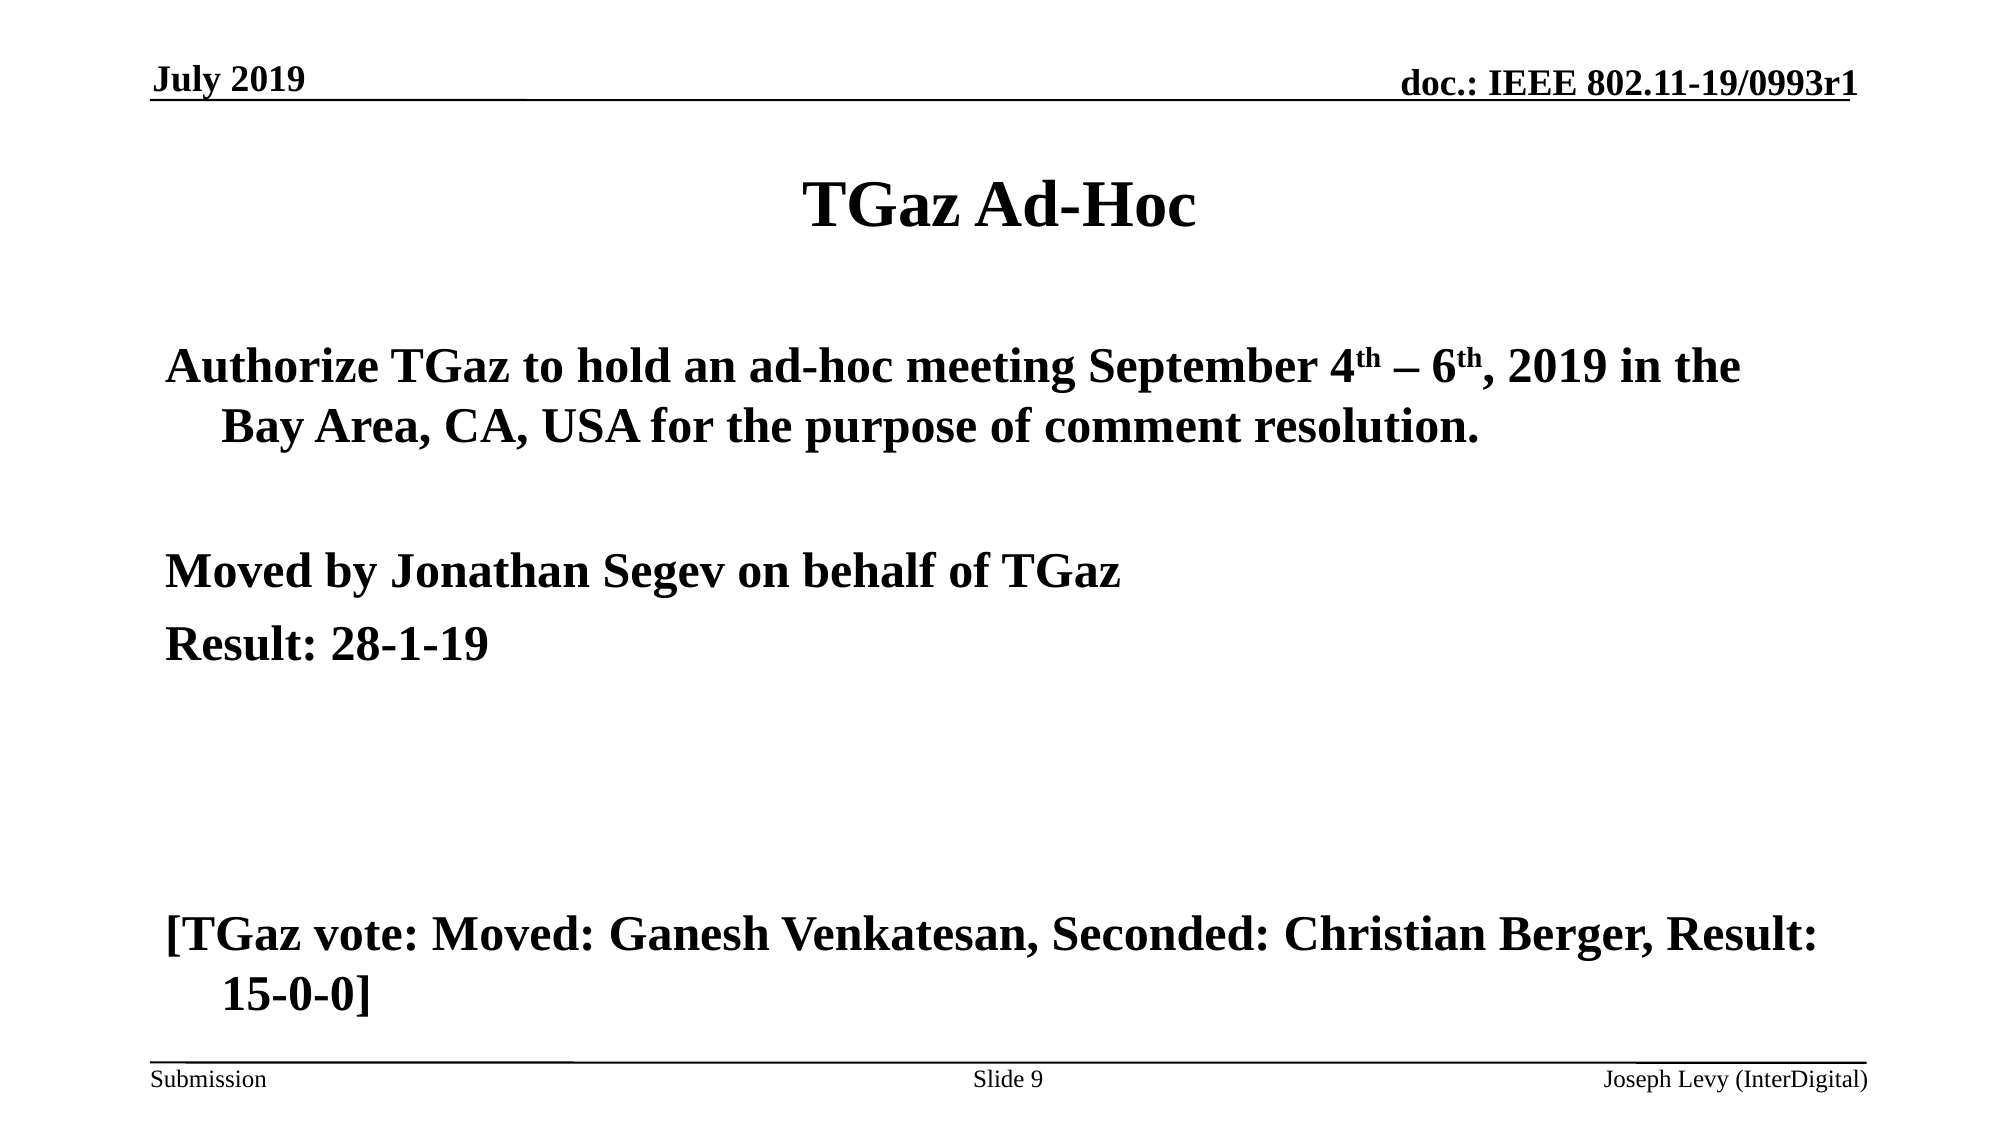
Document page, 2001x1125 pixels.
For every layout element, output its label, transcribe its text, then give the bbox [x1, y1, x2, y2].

title TGaz Ad-Hoc [149, 112, 1850, 288]
list Authorize TGaz to hold an ad-hoc meeting September 4th – 6th, 2019 in the Bay Area, CA, USA for the purpose of comment resolution. Moved by Jonathan Segev on behalf of TGaz Result: 28-1-19 [TGaz vote: Moved: Ganesh Venkatesan, Seconded: Christian Berger, Result: 15-0-0] [149, 324, 1850, 1063]
slide_number Slide 9 [950, 1061, 1067, 1123]
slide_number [152, 54, 563, 100]
footer Joseph Levy (InterDigital) [1171, 1061, 1869, 1093]
